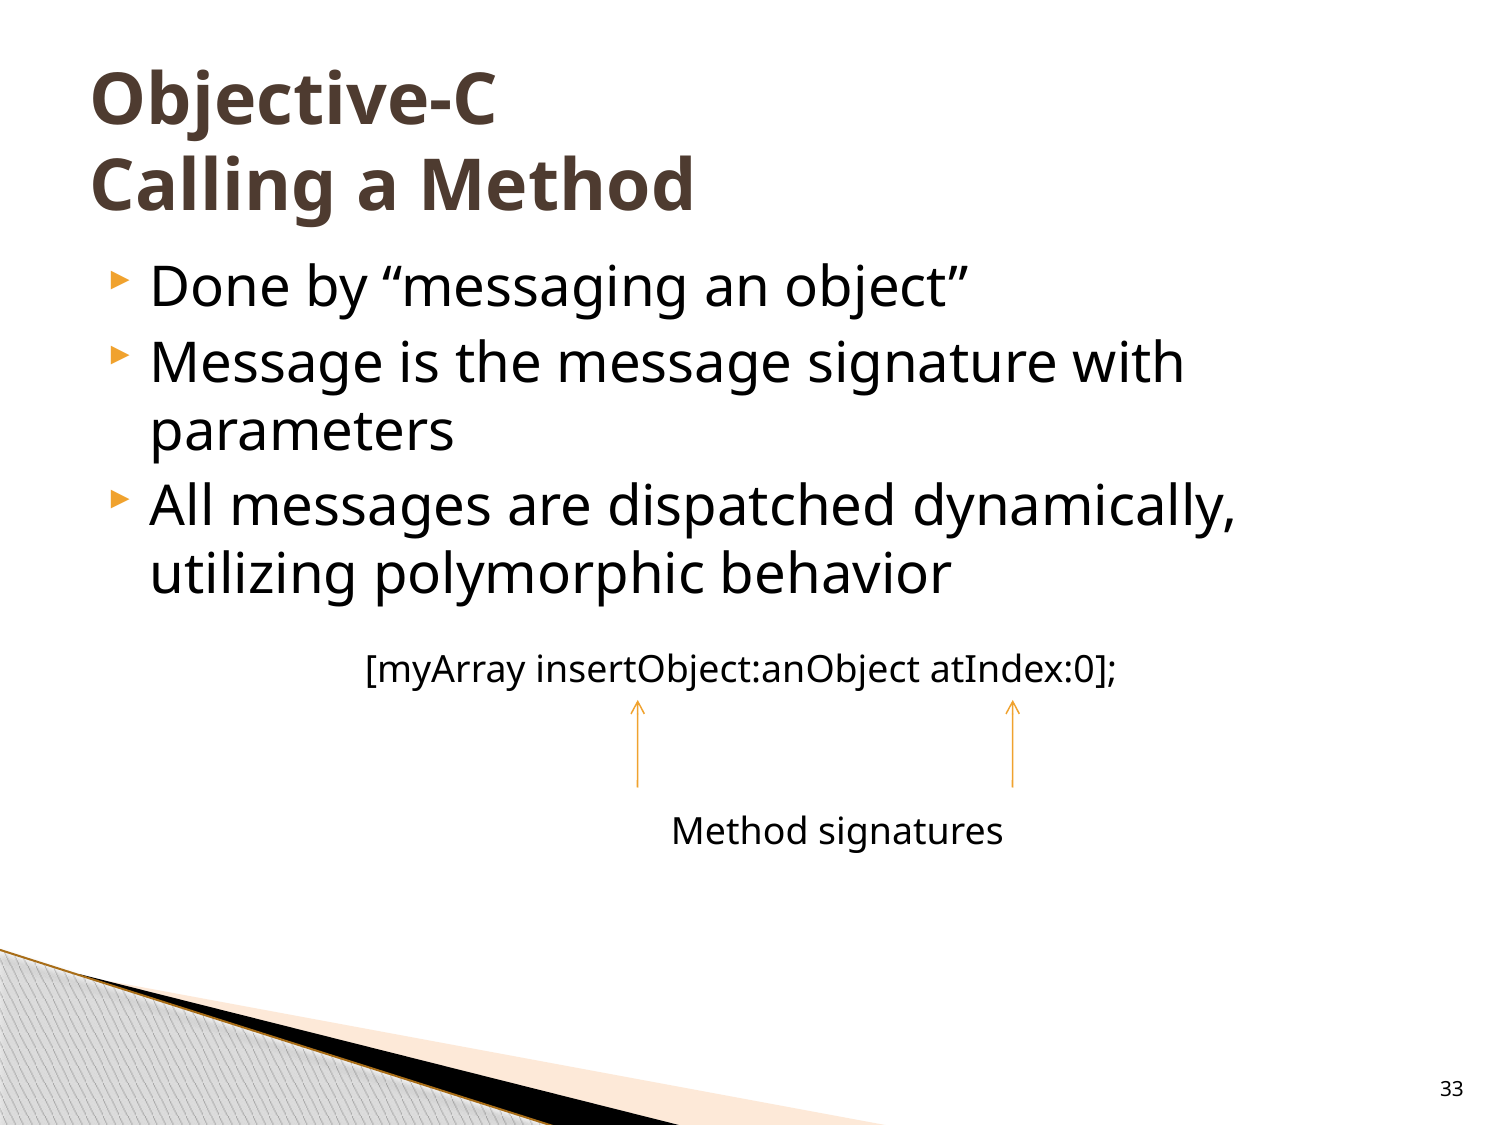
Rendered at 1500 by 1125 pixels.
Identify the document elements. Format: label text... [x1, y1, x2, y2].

title Objective-C Calling a Method [75, 45, 1425, 233]
text_box Method signatures [499, 799, 1175, 860]
slide_number 33 [1418, 1051, 1479, 1112]
text_box [myArray insertObject:anObject atIndex:0]; [349, 637, 1188, 698]
list Done by “messaging an object” Message is the message signature with parameters All messages are dispatched dynamically, utilizing polymorphic behavior [75, 243, 1425, 625]
